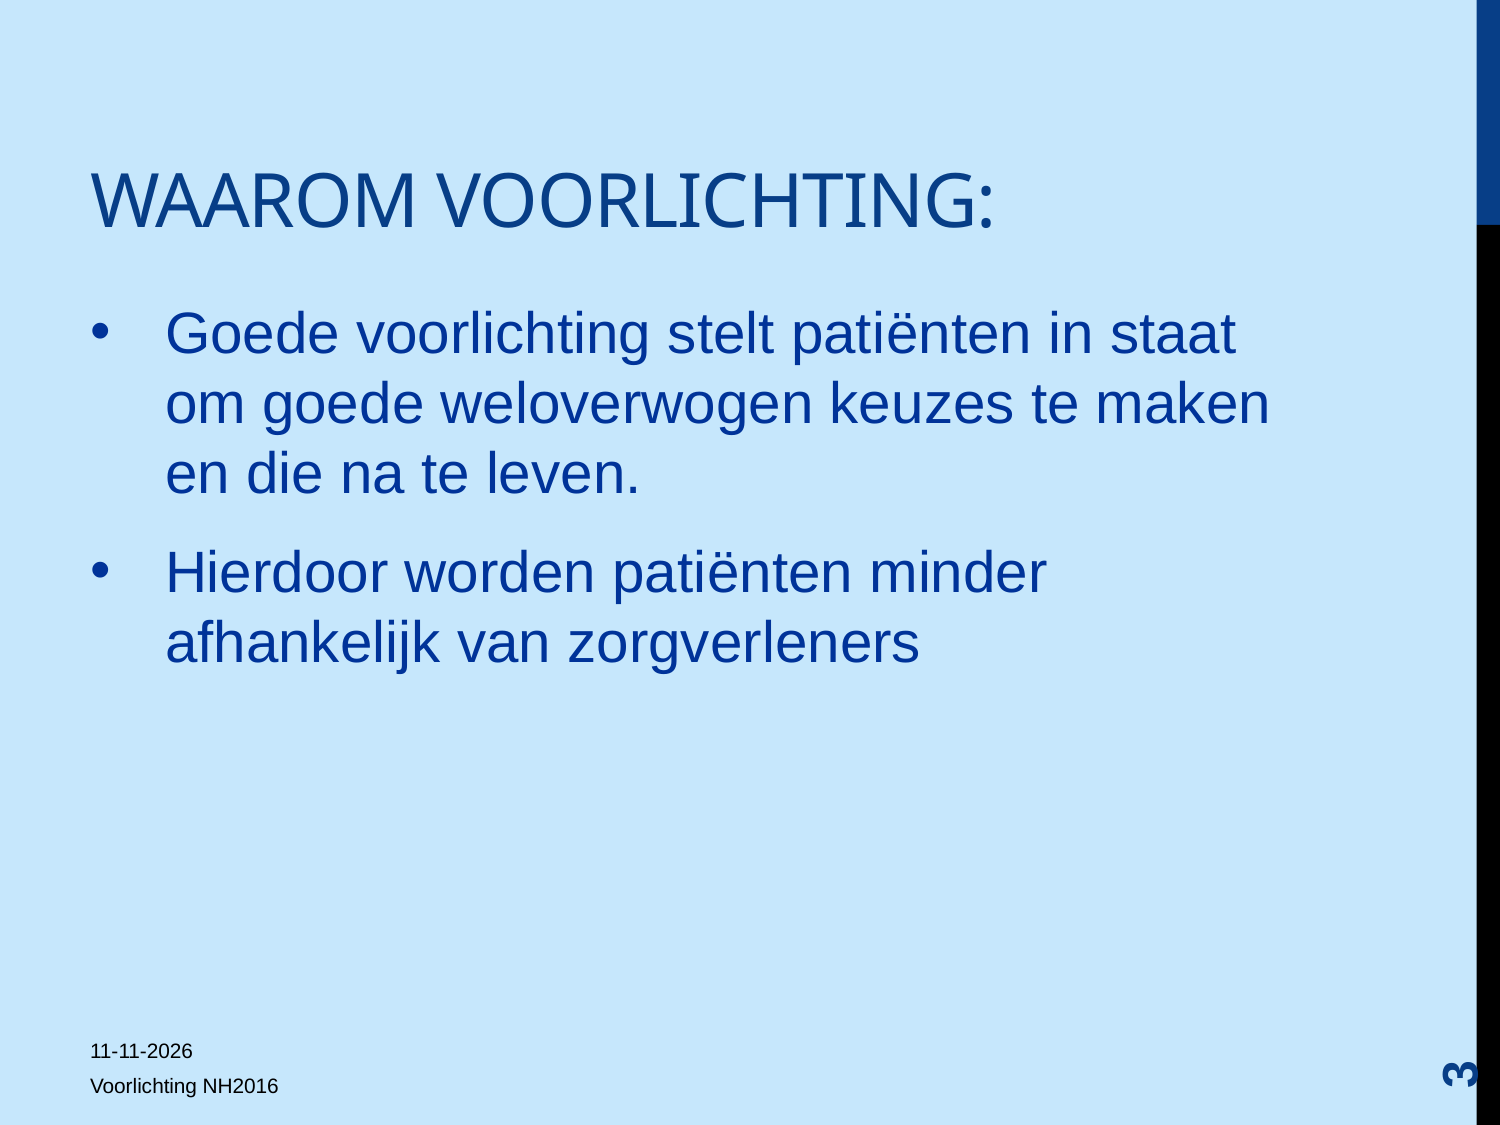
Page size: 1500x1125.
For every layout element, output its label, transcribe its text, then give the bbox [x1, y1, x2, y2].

slide_number 3 [1427, 887, 1488, 1104]
title Waarom voorlichting: [75, 25, 1025, 250]
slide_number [75, 1012, 638, 1063]
footer Voorlichting NH2016 [75, 1065, 638, 1112]
list Goede voorlichting stelt patiënten in staat om goede weloverwogen keuzes te maken en die na te leven. Hierdoor worden patiënten minder afhankelijk van zorgverleners [75, 287, 1325, 1005]
